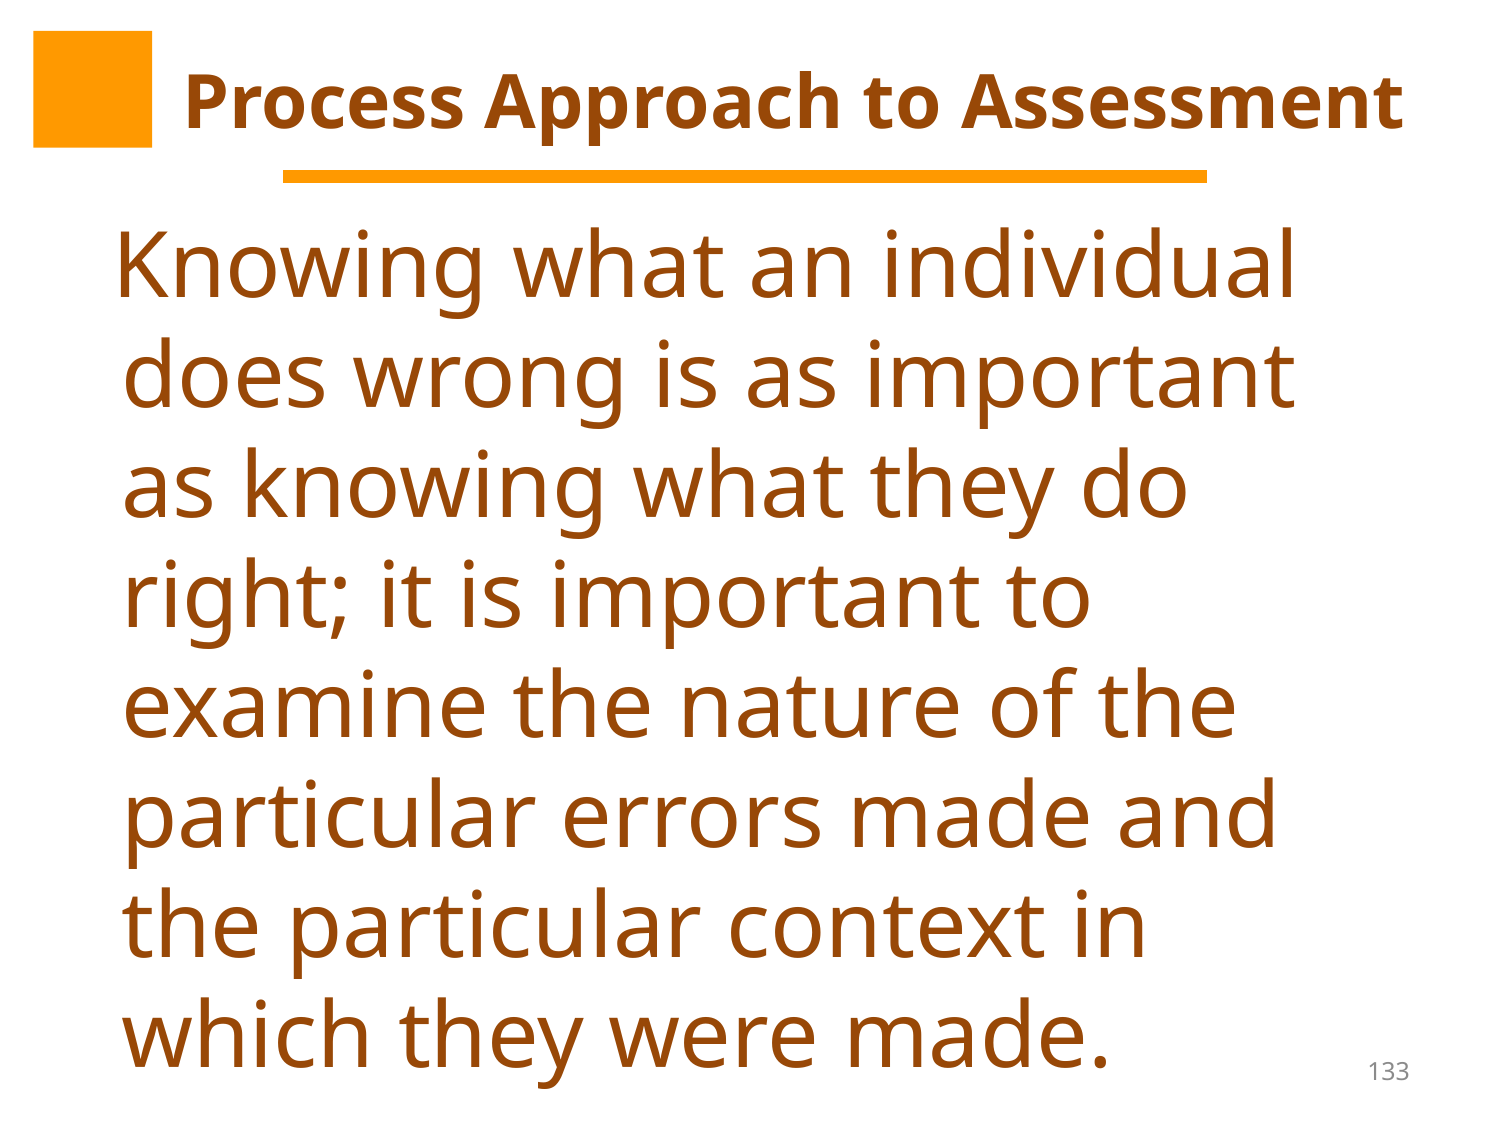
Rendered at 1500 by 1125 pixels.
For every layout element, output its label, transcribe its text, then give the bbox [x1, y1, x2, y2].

slide_number 133 [1074, 1042, 1425, 1103]
title Process Approach to Assessment [166, 19, 1500, 177]
list Knowing what an individual does wrong is as important as knowing what they do right; it is important to examine the nature of the particular errors made and the particular context in which they were made. [49, 198, 1401, 962]
text_box [31, 29, 154, 150]
